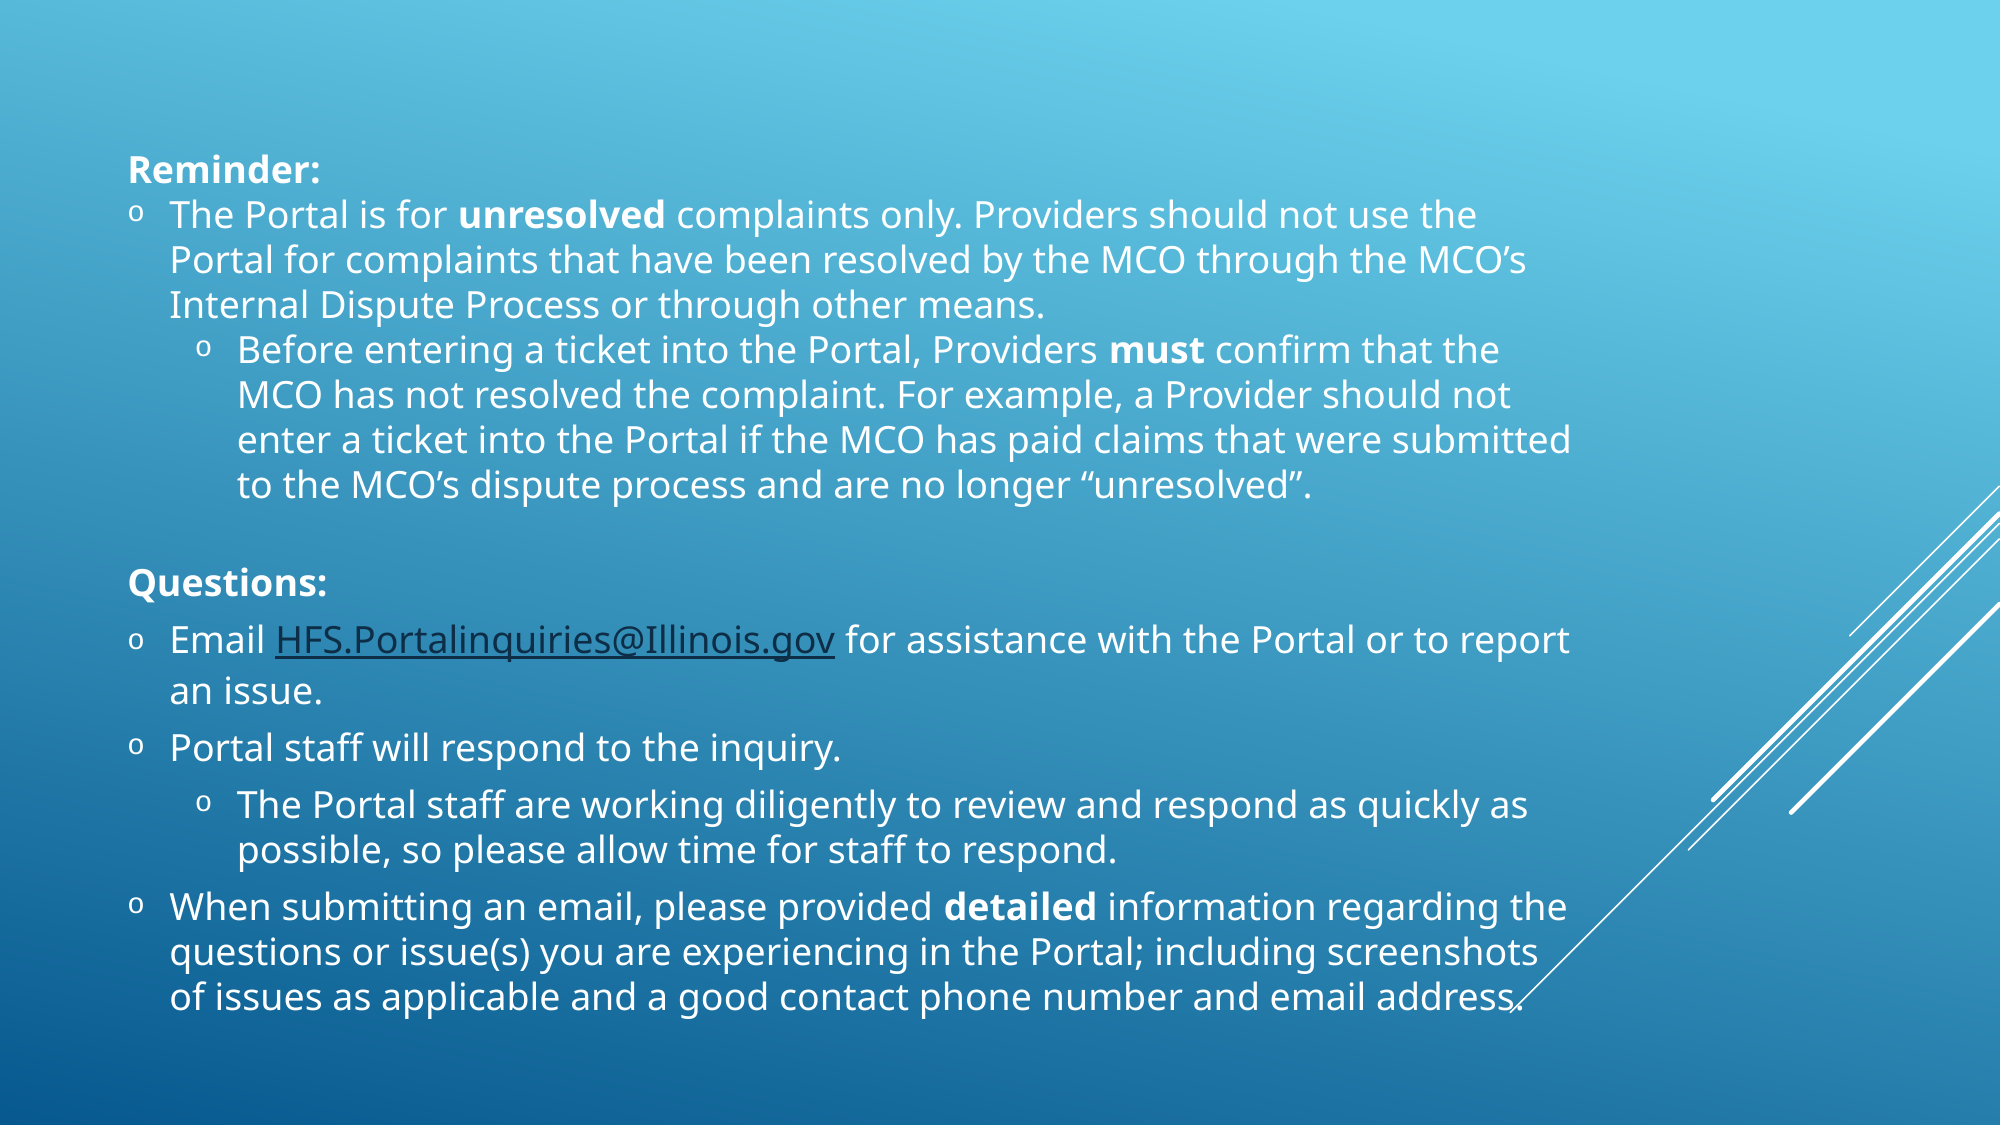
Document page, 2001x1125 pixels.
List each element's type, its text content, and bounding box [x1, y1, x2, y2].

list Reminder: The Portal is for unresolved complaints only. Providers should not use the Portal for complaints that have been resolved by the MCO through the MCO’s Internal Dispute Process or through other means. Before entering a ticket into the Portal, Providers must confirm that the MCO has not resolved the complaint. For example, a Provider should not enter a ticket into the Portal if the MCO has paid claims that were submitted to the MCO’s dispute process and are no longer “unresolved”. Questions: Email HFS.Portalinquiries@Illinois.gov for assistance with the Portal or to report an issue. Portal staff will respond to the inquiry. The Portal staff are working diligently to review and respond as quickly as possible, so please allow time for staff to respond. When submitting an email, please provided detailed information regarding the questions or issue(s) you are experiencing in the Portal; including screenshots of issues as applicable and a good contact phone number and email address. [112, 122, 1597, 1068]
